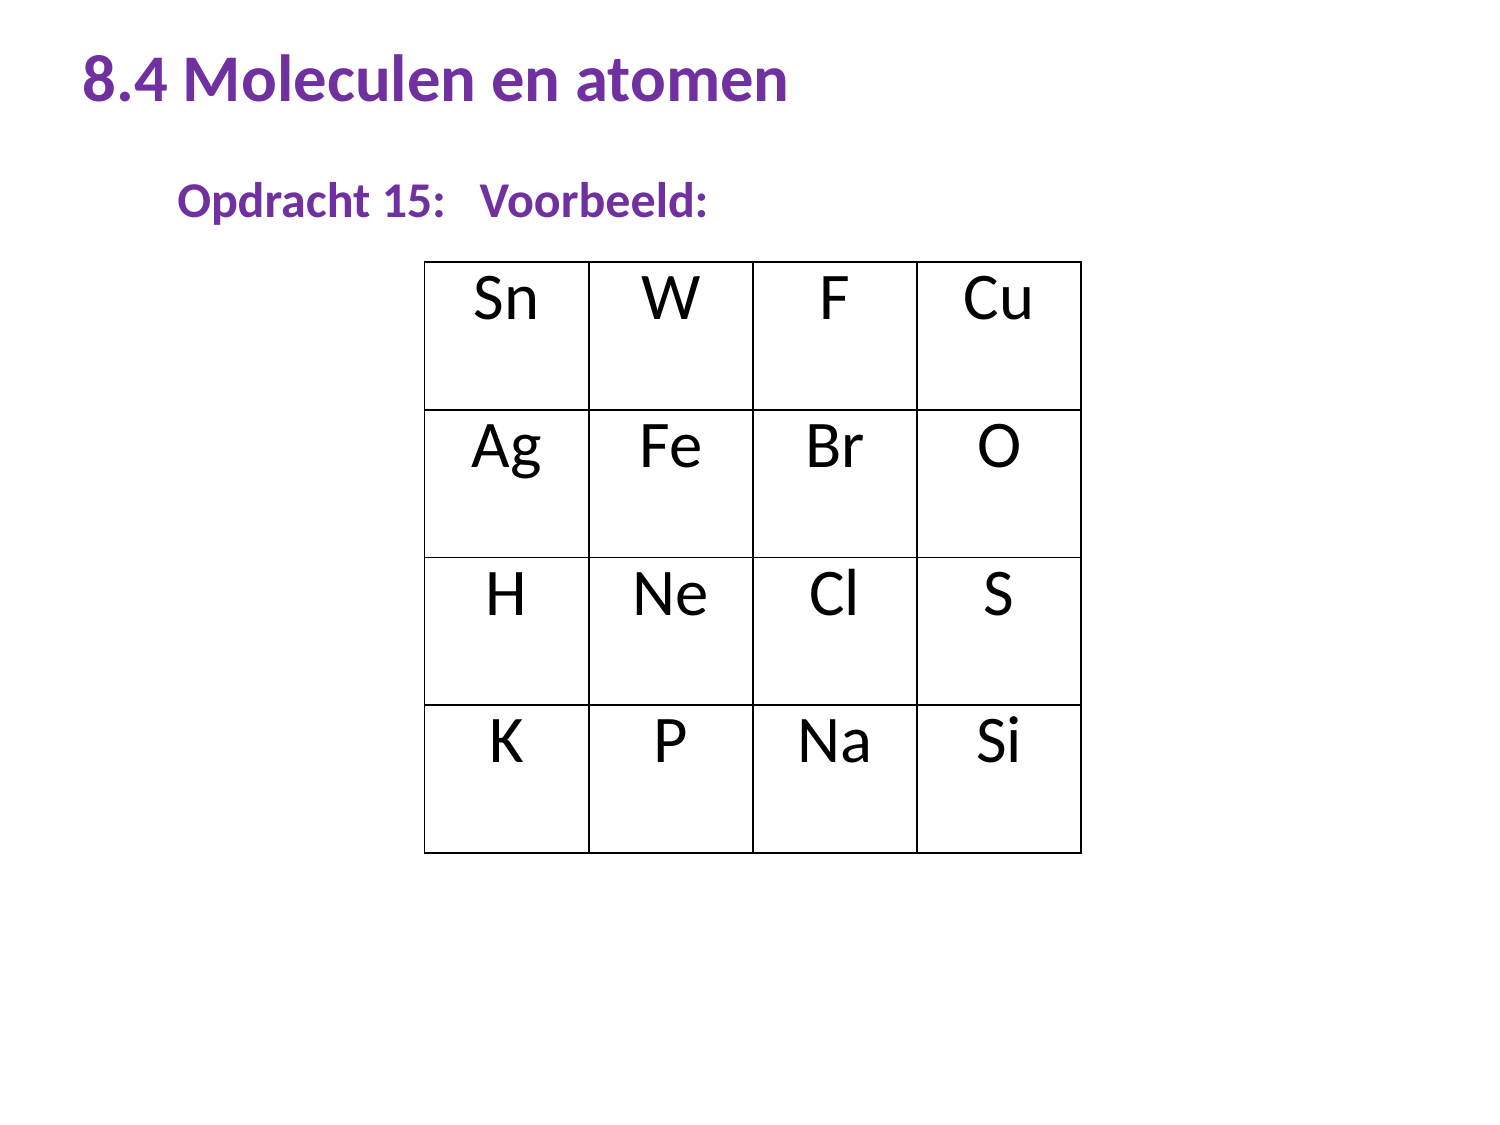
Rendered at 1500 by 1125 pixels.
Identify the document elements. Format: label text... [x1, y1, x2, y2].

table_cell Na [754, 706, 916, 852]
text_box Opdracht 15: Voorbeeld: [162, 160, 1332, 476]
table_cell P [590, 706, 752, 852]
table_header F [754, 263, 916, 409]
table_header Sn [425, 263, 588, 409]
table_header W [590, 263, 752, 409]
table_cell O [918, 411, 1080, 557]
table_cell Br [754, 411, 916, 557]
table_header Cu [918, 263, 1080, 409]
table_cell Fe [590, 411, 752, 557]
table_cell H [425, 558, 588, 704]
table_cell Ag [425, 411, 588, 557]
table_cell Cl [754, 558, 916, 704]
title 8.4 Moleculen en atomen [67, 26, 1466, 125]
table_cell Ne [590, 558, 752, 704]
table_cell K [425, 706, 588, 852]
table_cell Si [918, 706, 1080, 852]
table_cell S [918, 558, 1080, 704]
